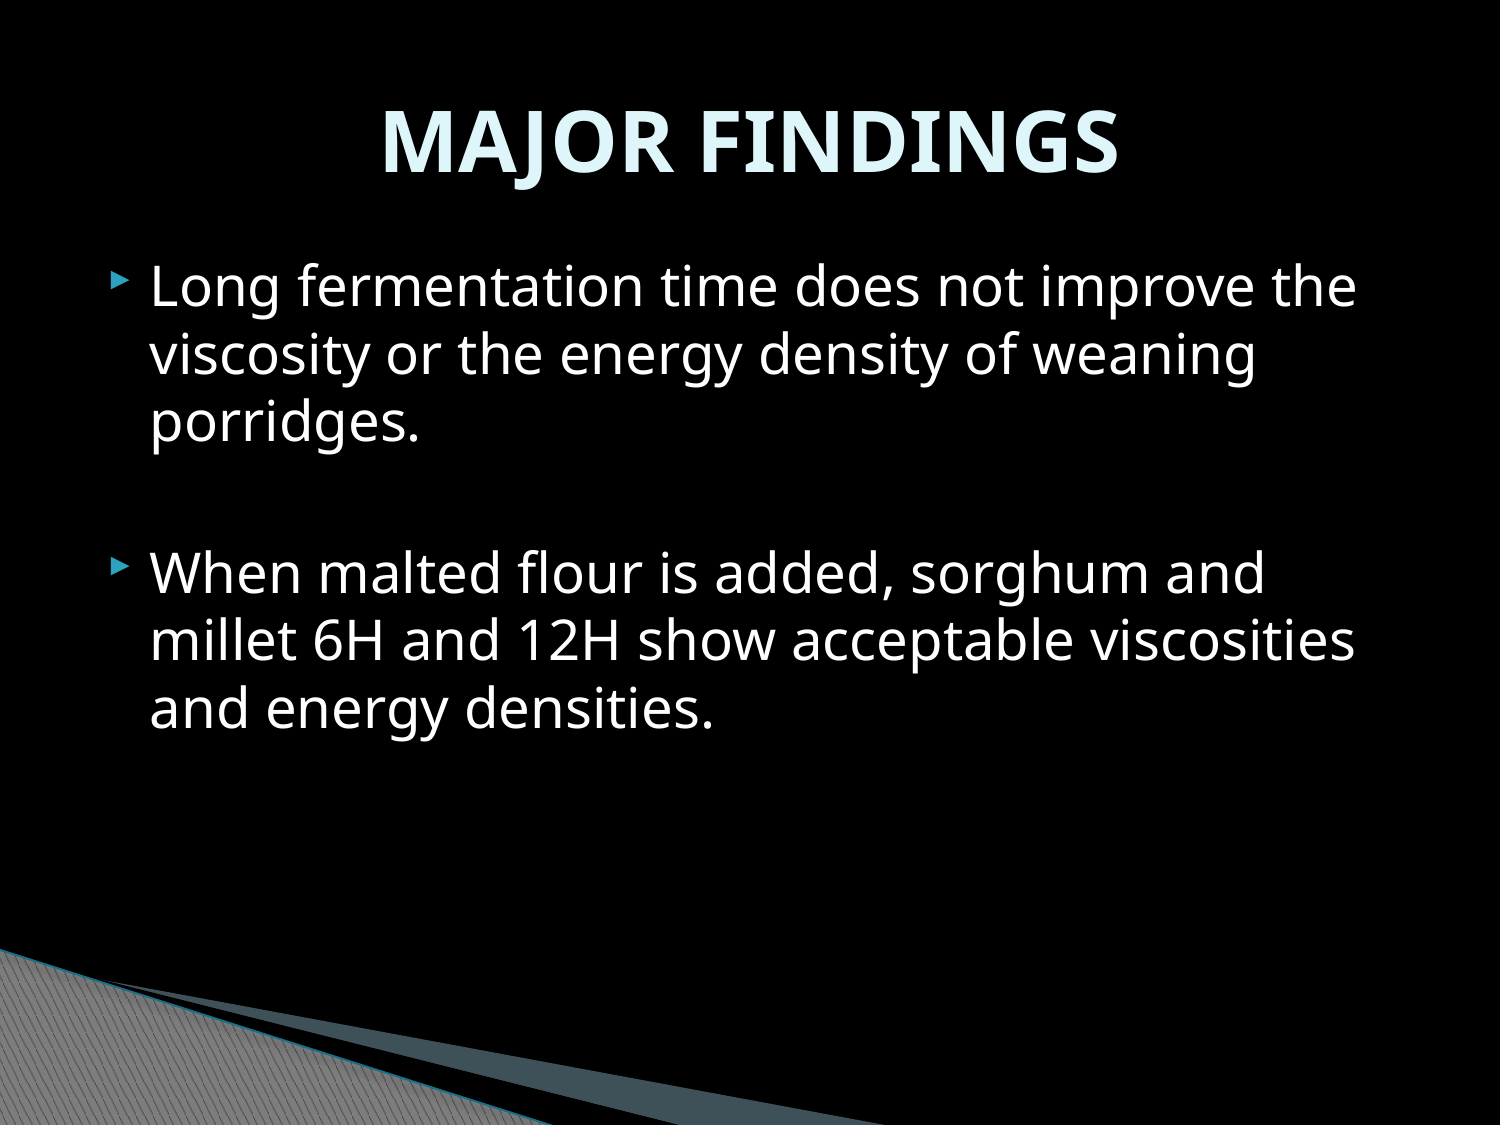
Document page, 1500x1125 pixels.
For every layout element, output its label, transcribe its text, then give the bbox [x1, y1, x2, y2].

picture [0, 952, 543, 1125]
list Long fermentation time does not improve the viscosity or the energy density of weaning porridges. When malted flour is added, sorghum and millet 6H and 12H show acceptable viscosities and energy densities. [75, 243, 1425, 986]
title MAJOR FINDINGS [75, 45, 1425, 233]
